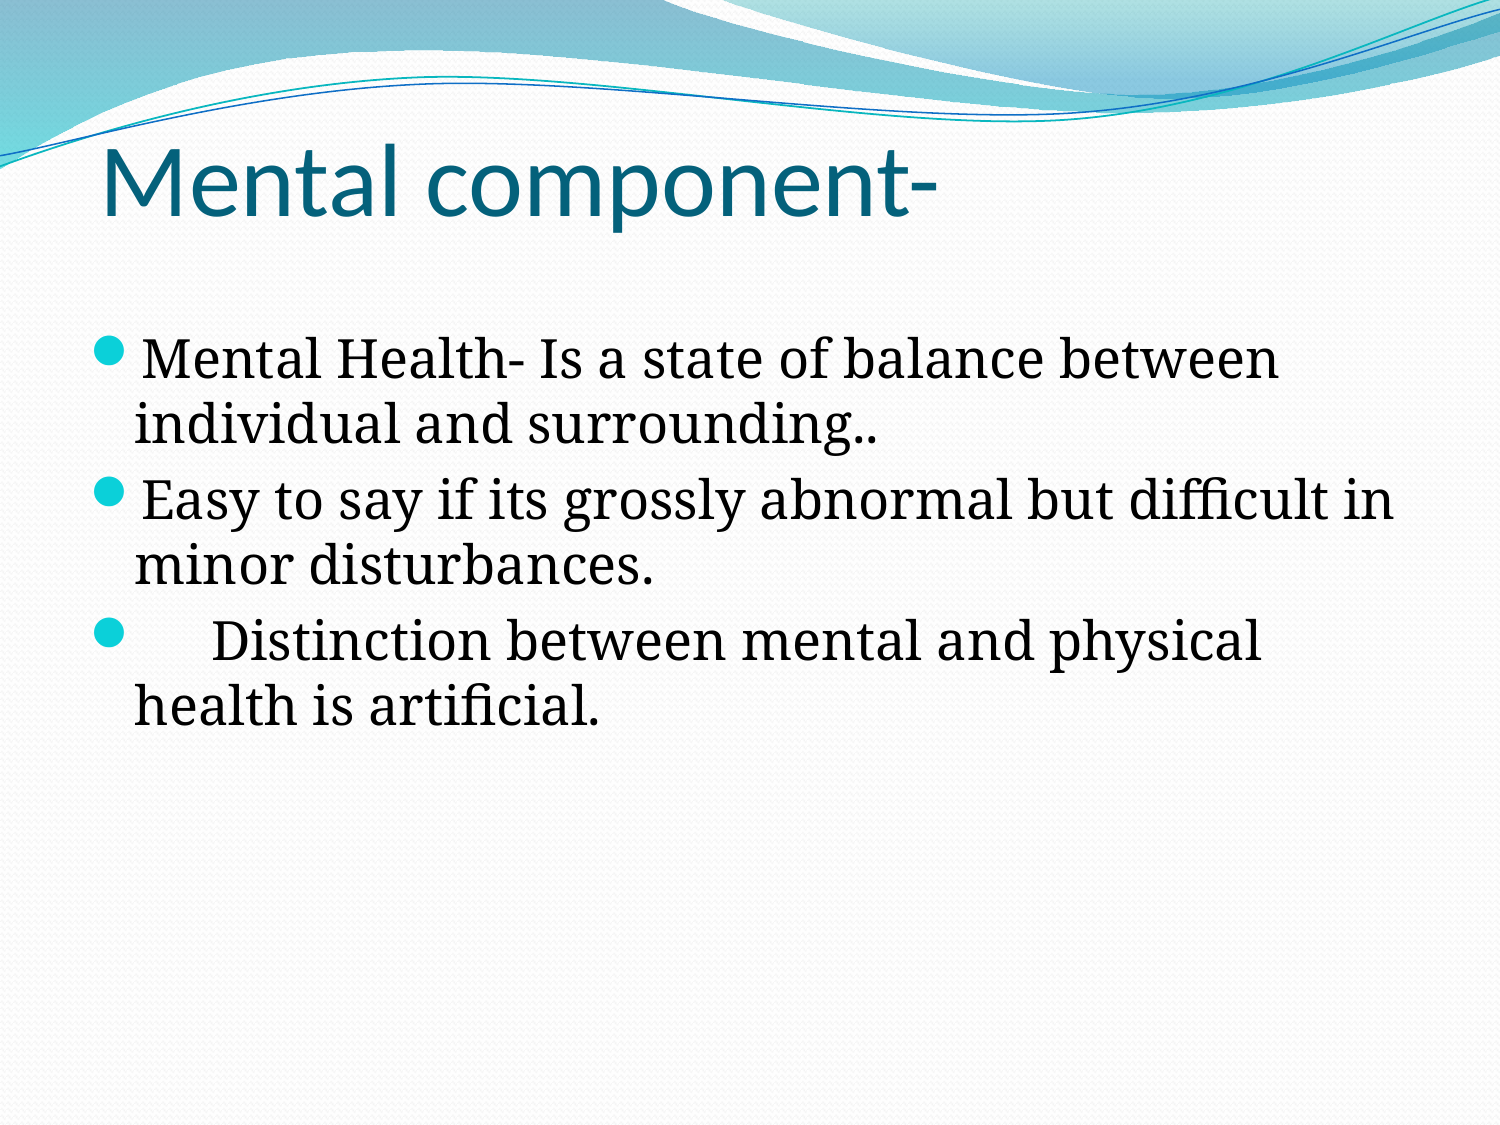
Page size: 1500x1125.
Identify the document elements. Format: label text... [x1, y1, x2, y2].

list Mental Health- Is a state of balance between individual and surrounding.. Easy to say if its grossly abnormal but difficult in minor disturbances. Distinction between mental and physical health is artificial. [75, 317, 1425, 1038]
title Mental component- [99, 50, 1450, 238]
